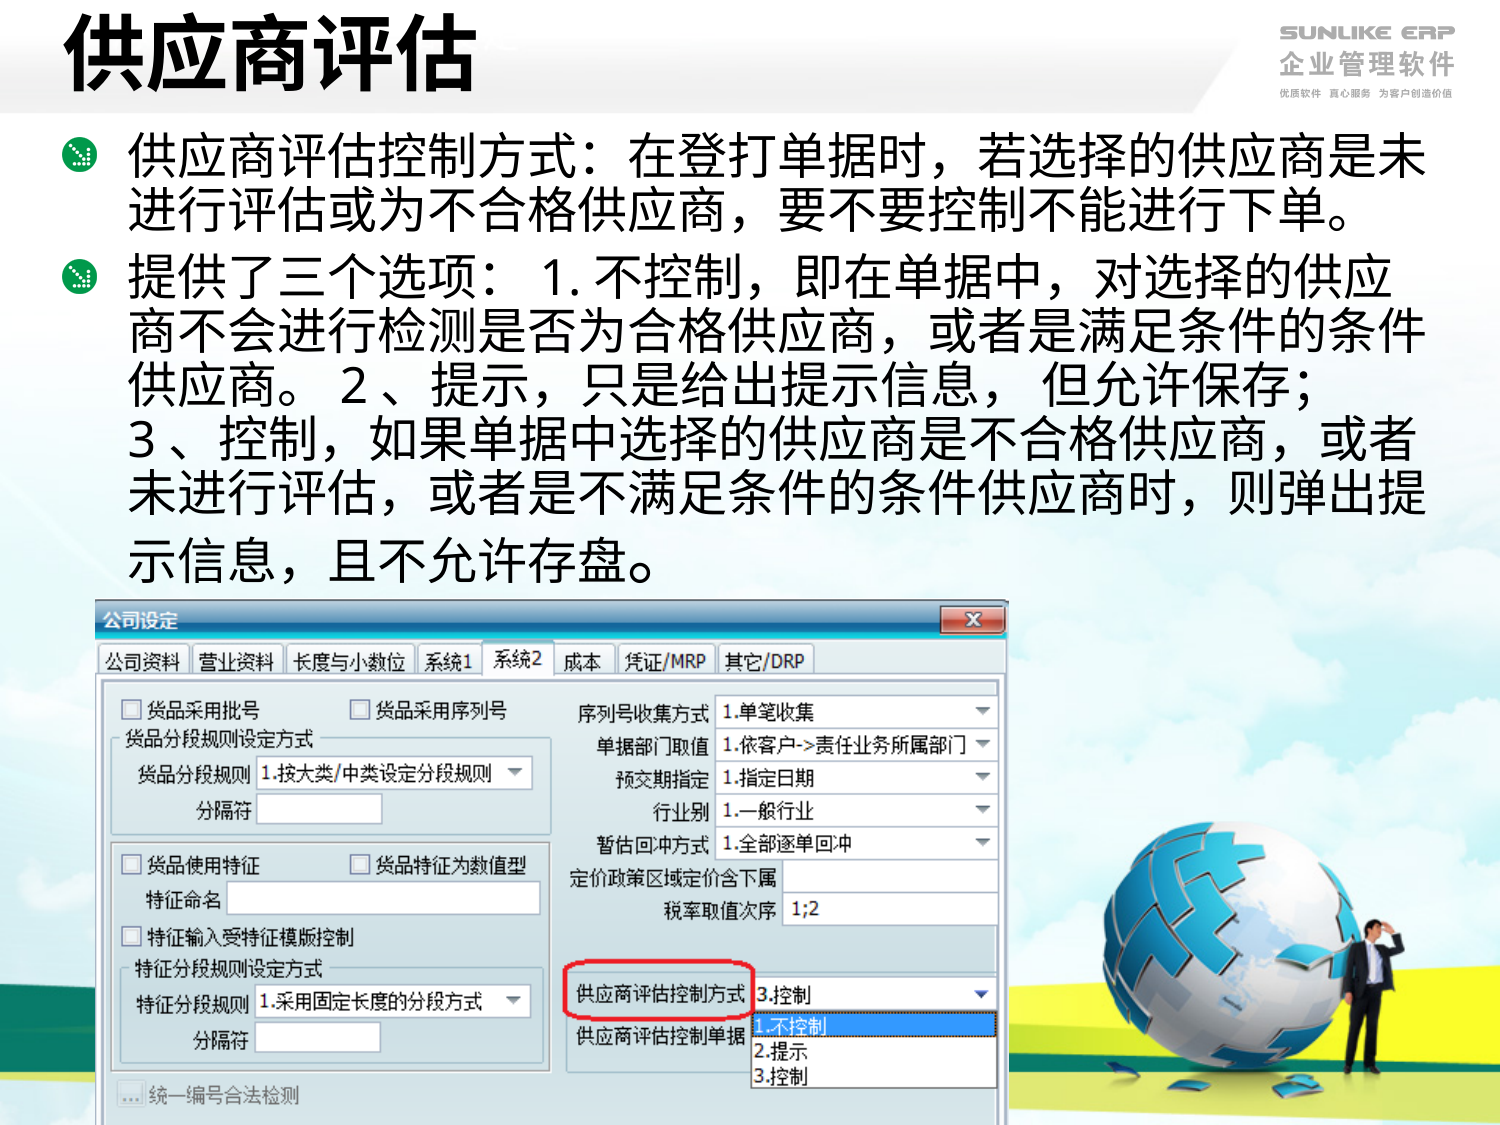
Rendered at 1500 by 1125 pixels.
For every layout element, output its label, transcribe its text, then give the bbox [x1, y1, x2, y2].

list 供应商评估控制方式：在登打单据时，若选择的供应商是未进行评估或为不合格供应商，要不要控制不能进行下单。 提供了三个选项：1.不控制，即在单据中，对选择的供应商不会进行检测是否为合格供应商，或者是满足条件的条件供应商。2、提示，只是给出提示信息， 但允许保存；3、控制，如果单据中选择的供应商是不合格供应商，或者未进行评估，或者是不满足条件的条件供应商时，则弹出提示信息，且不允许存盘。 [62, 131, 1438, 882]
title 供应商评估 [62, 12, 855, 104]
picture [0, 0, 1500, 1125]
